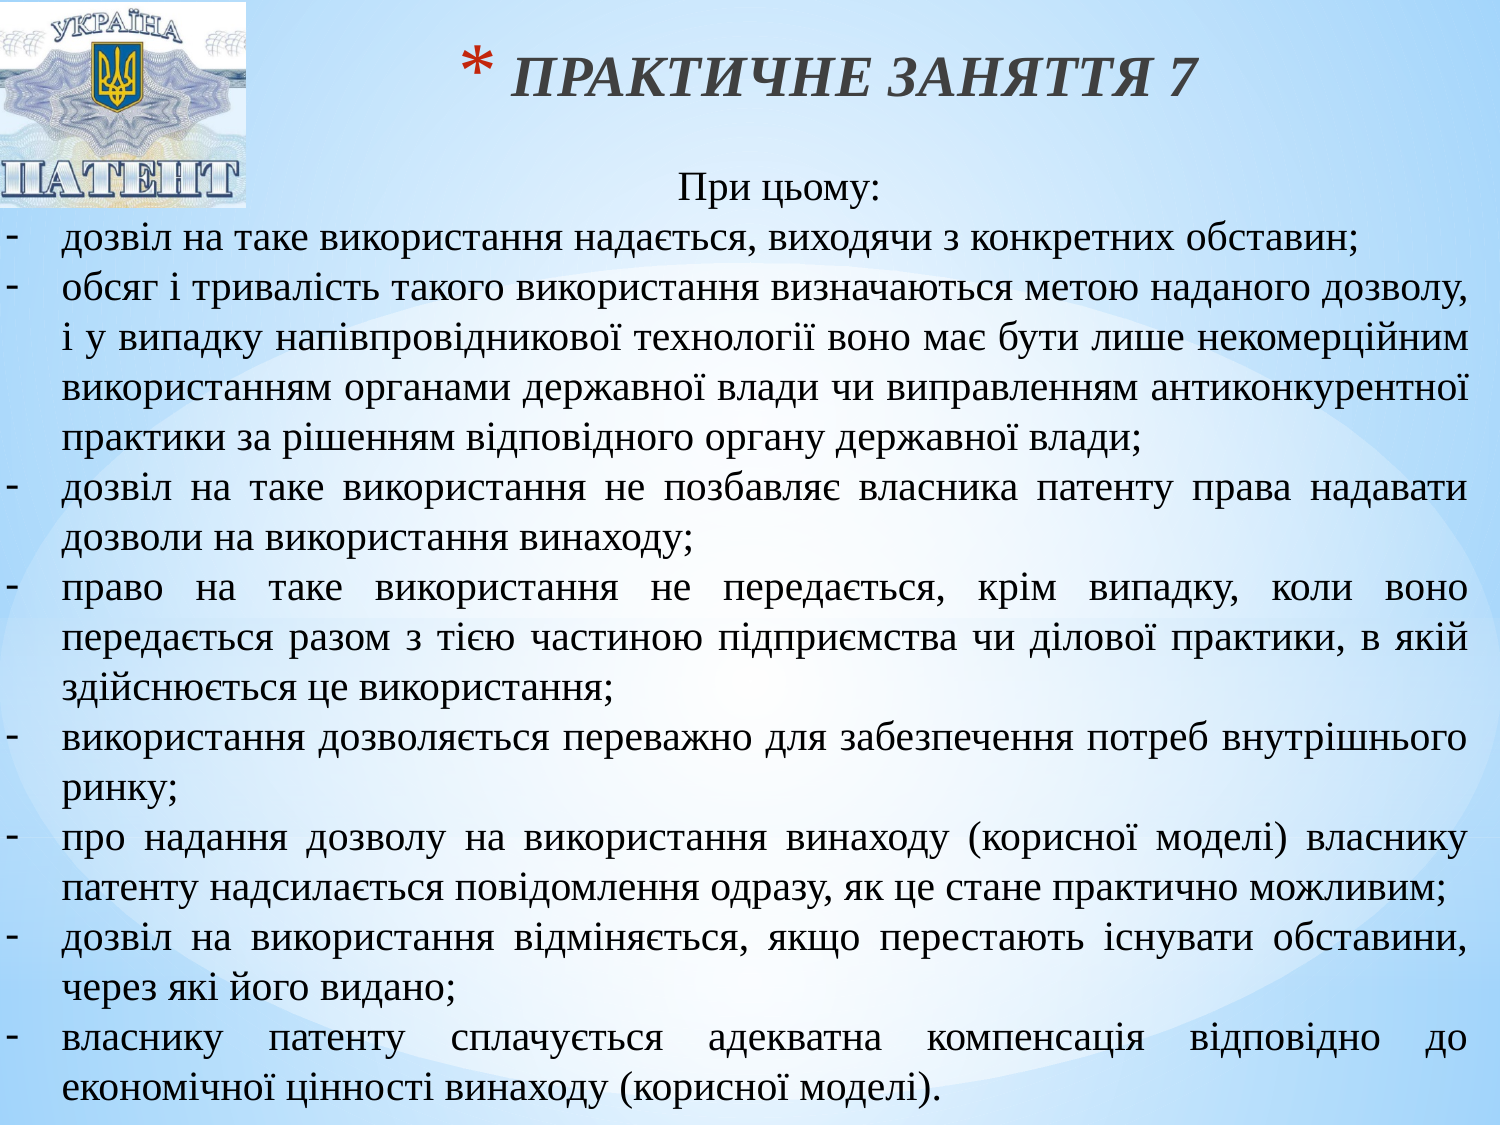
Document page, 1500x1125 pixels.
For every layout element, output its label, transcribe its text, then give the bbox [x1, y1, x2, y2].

picture [0, 2, 246, 209]
text_box ПРАКТИЧНЕ ЗАНЯТТЯ 7 [252, 30, 1427, 114]
text_box При цьому: дозвіл на таке використання надається, виходячи з конкретних обставин; обсяг і тривалість такого використання визначаються метою наданого дозволу, і у випадку напівпровідникової технології воно має бути лише некомерційним використанням органами державної влади чи виправленням антиконкурентної практики за рішенням відповідного органу державної влади; дозвіл на таке використання не позбавляє власника патенту права надавати дозволи на використання винаходу; право на таке використання не передається, крім випадку, коли воно передається разом з тією частиною підприємства чи ділової практики, в якій здійснюється це використання; використання дозволяється переважно для забезпечення потреб внутрішнього ринку; про надання дозволу на використання винаходу (корисної моделі) власнику патенту надсилається повідомлення одразу, як це стане практично можливим; дозвіл на використання відміняється, якщо перестають існувати обставини, через які його видано; власнику патенту сплачується адекватна компенсація відповідно до економічної цінності винаходу (корисної моделі). [0, 151, 1495, 1117]
